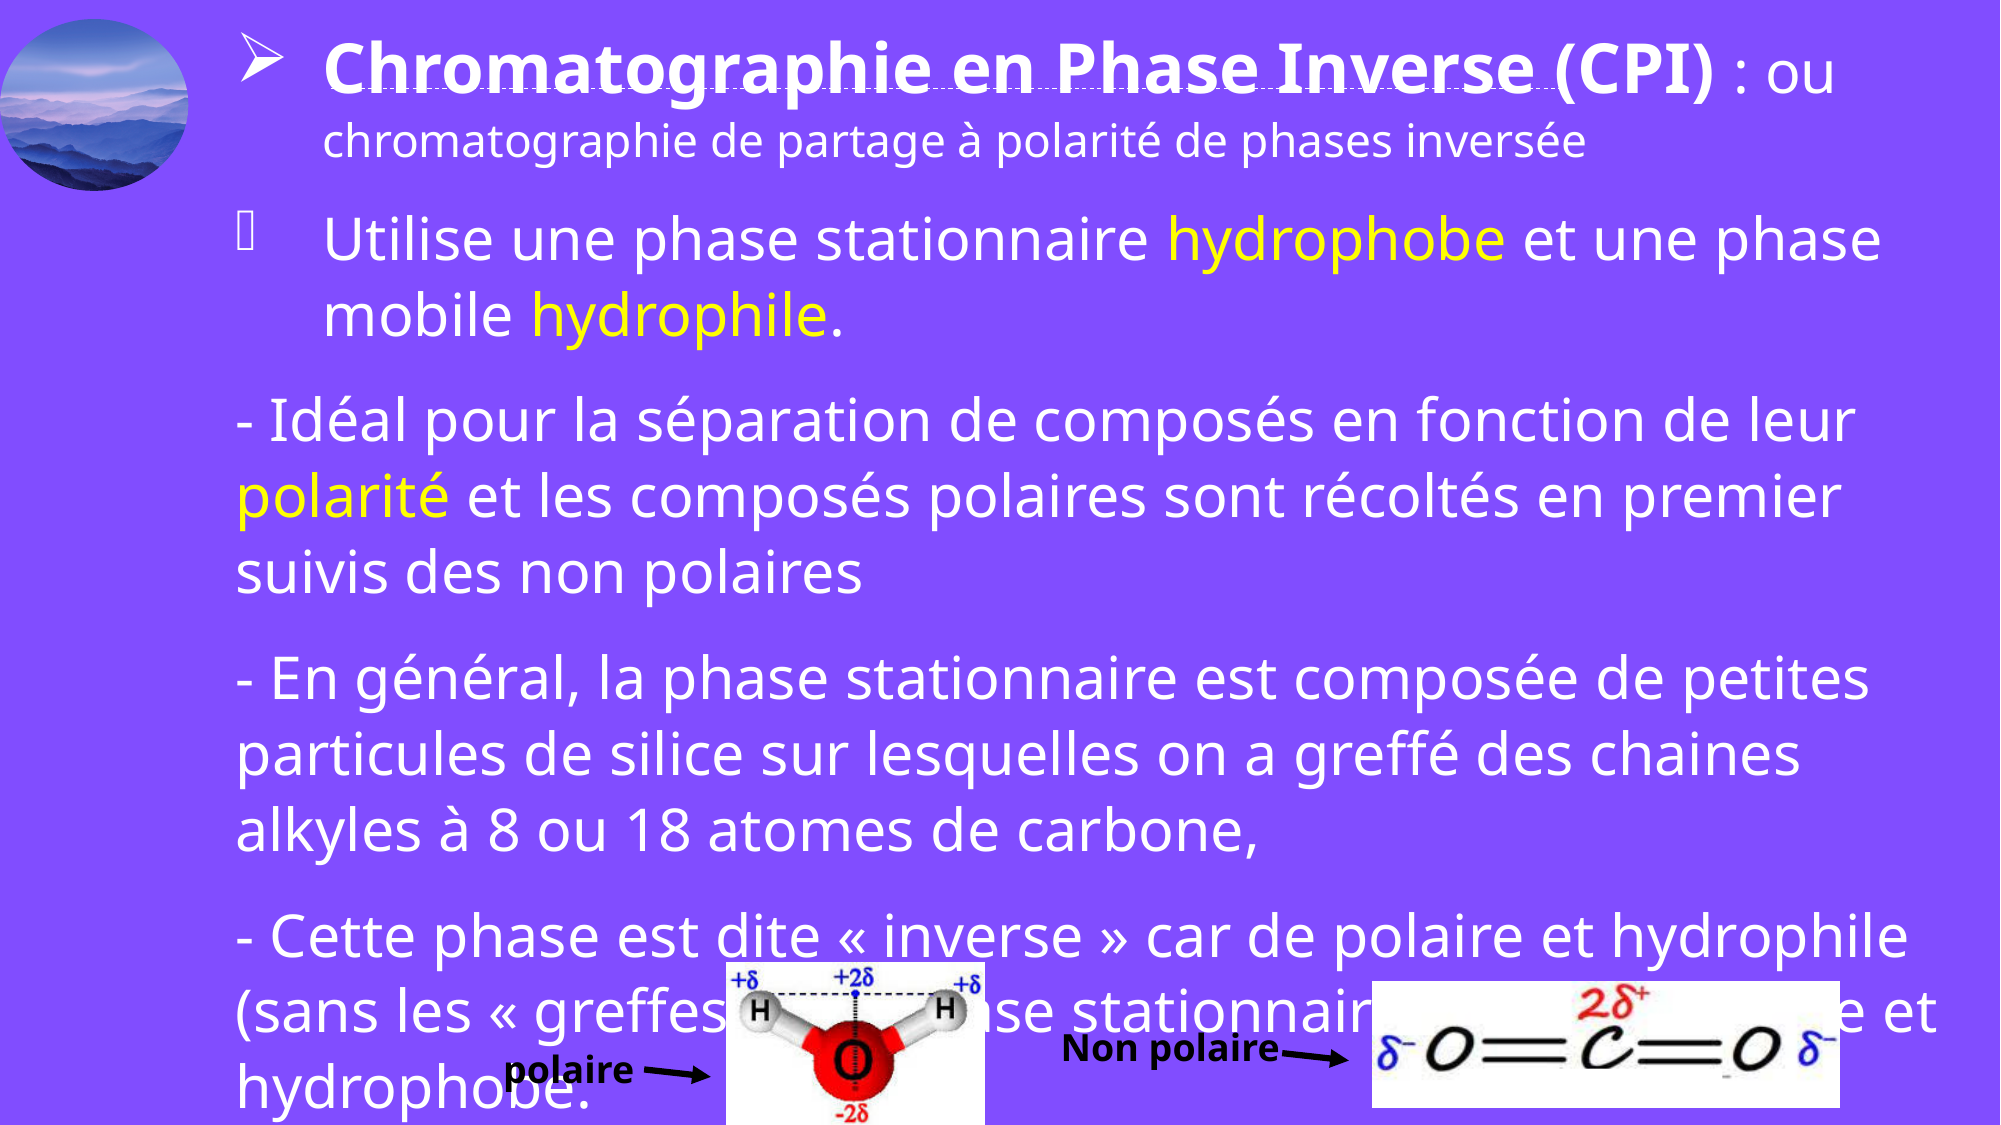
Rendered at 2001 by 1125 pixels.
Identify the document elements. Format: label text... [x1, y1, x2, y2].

subtitle Chromatographie en Phase Inverse (CPI) : ou chromatographie de partage à polarité de phases inversée Utilise une phase stationnaire hydrophobe et une phase mobile hydrophile. - Idéal pour la séparation de composés en fonction de leur polarité et les composés polaires sont récoltés en premier suivis des non polaires - En général, la phase stationnaire est composée de petites particules de silice sur lesquelles on a greffé des chaines alkyles à 8 ou 18 atomes de carbone, - Cette phase est dite « inverse » car de polaire et hydrophile (sans les « greffes »), la phase stationnaire devient apolaire et hydrophobe. [235, 19, 2000, 1125]
picture [726, 962, 985, 1125]
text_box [644, 1069, 711, 1077]
text_box Non polaire [1045, 1016, 1358, 1076]
picture [1372, 981, 1840, 1108]
text_box polaire [488, 1039, 726, 1099]
picture [0, 18, 189, 191]
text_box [1282, 1053, 1349, 1061]
